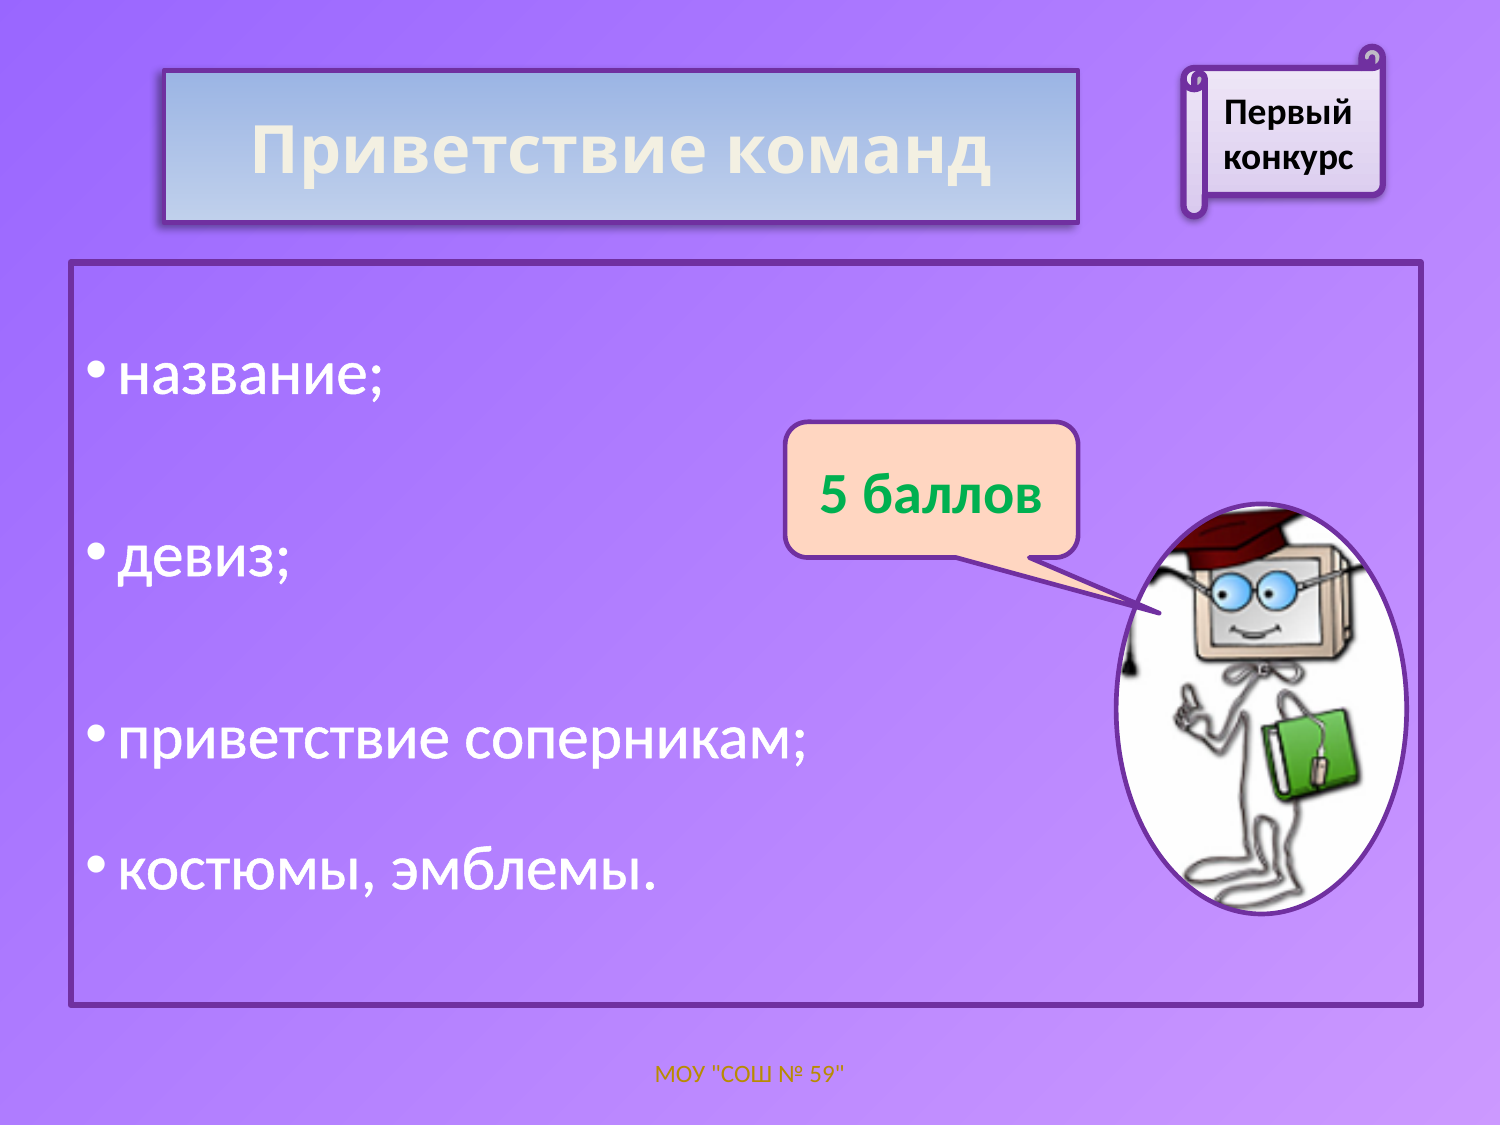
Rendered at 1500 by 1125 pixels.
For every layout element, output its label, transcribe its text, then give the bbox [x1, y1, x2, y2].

list название; девиз; приветствие соперникам; костюмы, эмблемы. [70, 262, 1421, 1005]
text_box 5 баллов [782, 419, 1110, 602]
text_box Первый конкурс [1182, 46, 1384, 218]
picture [1115, 503, 1407, 915]
footer МОУ "СОШ № 59" [512, 1042, 988, 1103]
title Приветствие команд [164, 70, 1079, 223]
